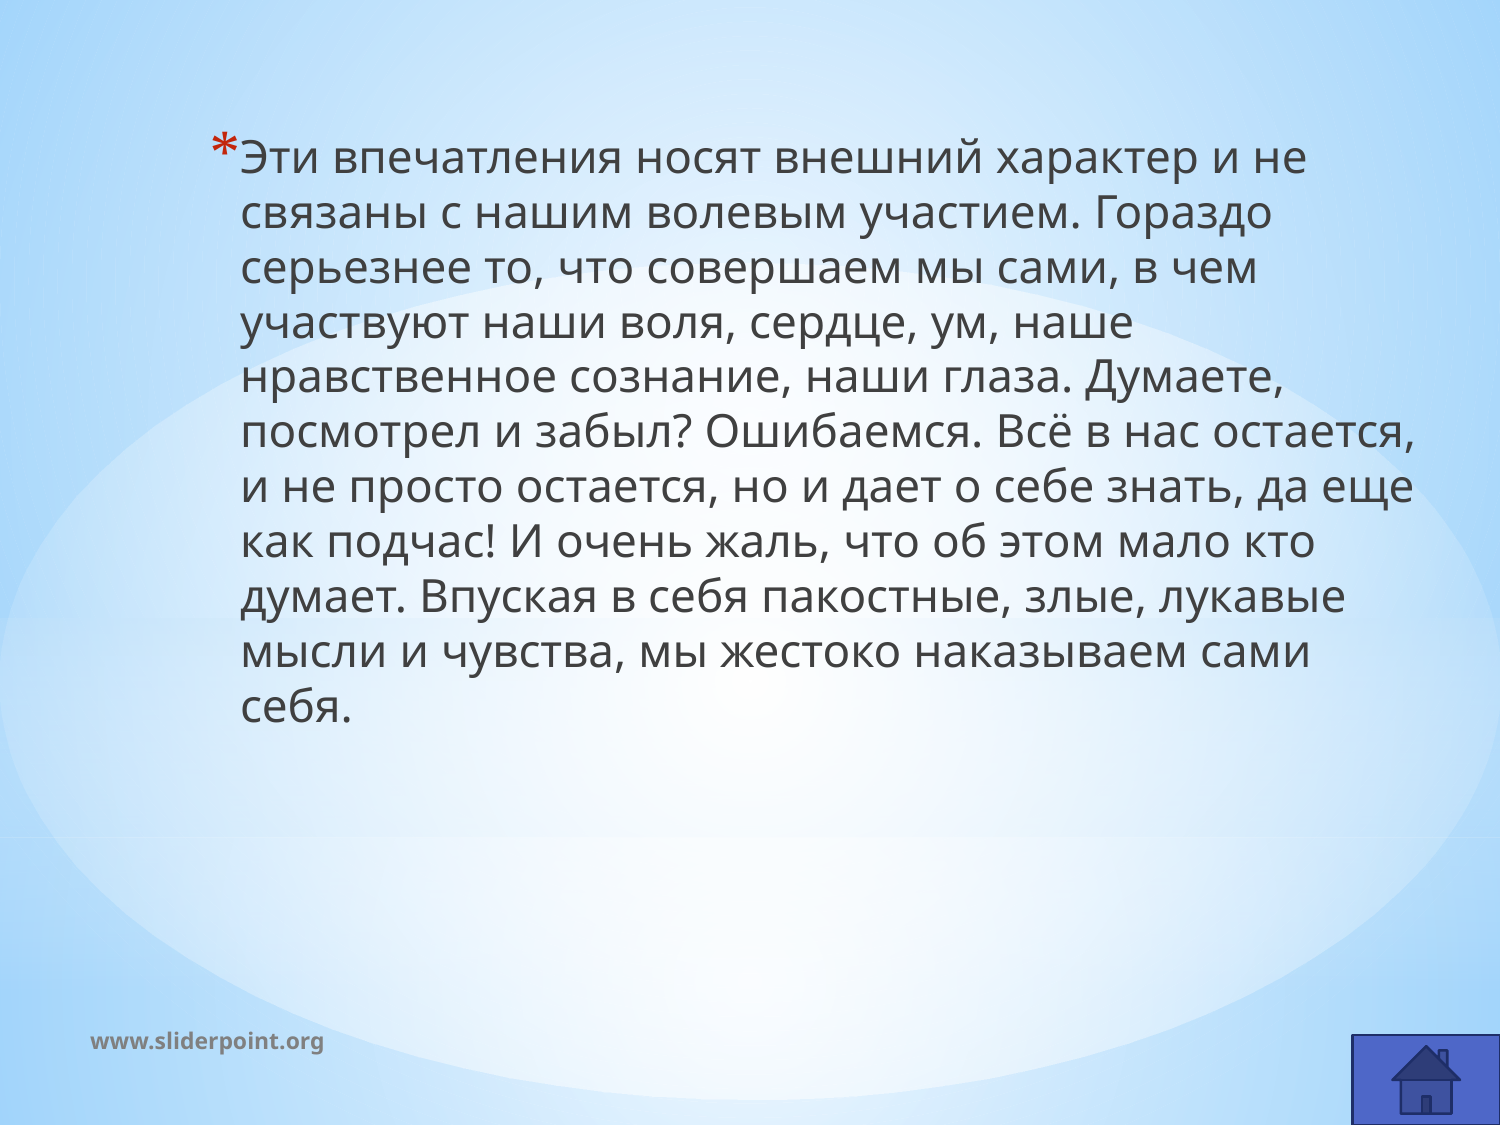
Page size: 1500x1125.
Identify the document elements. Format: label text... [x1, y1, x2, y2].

footer www.sliderpoint.org [75, 1012, 625, 1073]
list Эти впечатления носят внешний характер и не связаны с нашим волевым участием. Гораздо серьезнее то, что совершаем мы сами, в чем участвуют наши воля, сердце, ум, наше нравственное сознание, наши глаза. Думаете, посмотрел и забыл? Ошибаемся. Всё в нас остается, и не просто остается, но и дает о себе знать, да еще как подчас! И очень жаль, что об этом мало кто думает. Впуская в себя пакостные, злые, лукавые мысли и чувства, мы жестоко наказываем сами себя. [187, 120, 1436, 1047]
text_box [1351, 1034, 1500, 1125]
